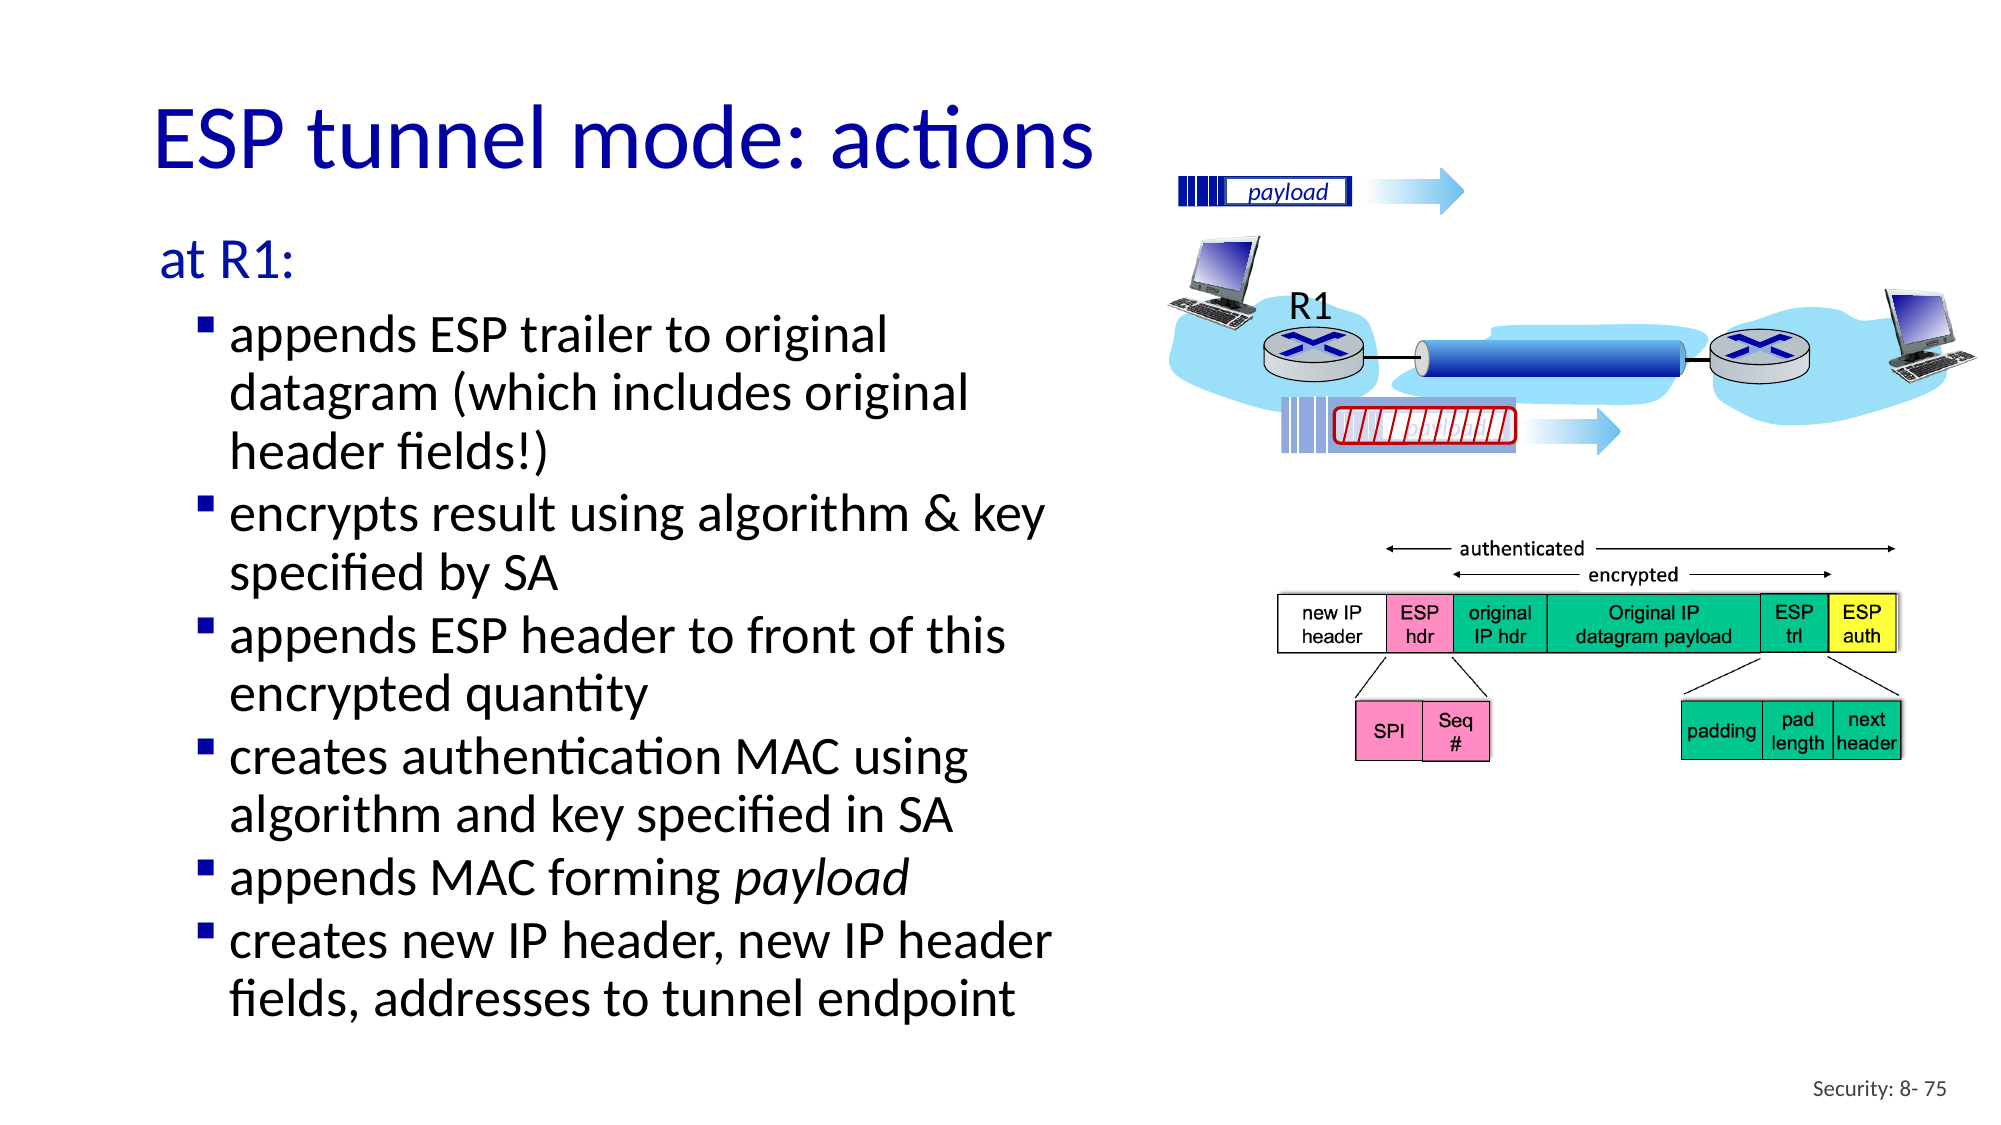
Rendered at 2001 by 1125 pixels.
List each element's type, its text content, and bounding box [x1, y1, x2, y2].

text_box [1391, 367, 1677, 405]
title ESP tunnel mode: actions [137, 65, 1863, 213]
text_box [1169, 338, 1379, 413]
text_box R1 [1252, 338, 1263, 356]
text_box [1710, 329, 1810, 384]
text_box appends ESP trailer to original datagram (which includes original header fields!) encrypts result using algorithm & key specified by SA appends ESP header to front of this encrypted quantity creates authentication MAC using algorithm and key specified in SA appends MAC forming payload creates new IP header, new IP header fields, addresses to tunnel endpoint [157, 297, 1081, 1057]
slide_number Security: 8- 75 [1512, 1056, 1963, 1117]
text_box [1712, 306, 1932, 426]
text_box [1483, 324, 1709, 358]
picture [1255, 515, 1931, 779]
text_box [1414, 340, 1686, 377]
text_box R1 [1263, 276, 1377, 356]
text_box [1144, 231, 1263, 338]
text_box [1881, 284, 2000, 391]
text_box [1263, 327, 1364, 382]
text_box at R1: [123, 220, 340, 300]
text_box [1281, 396, 1622, 457]
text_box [1178, 167, 1465, 215]
